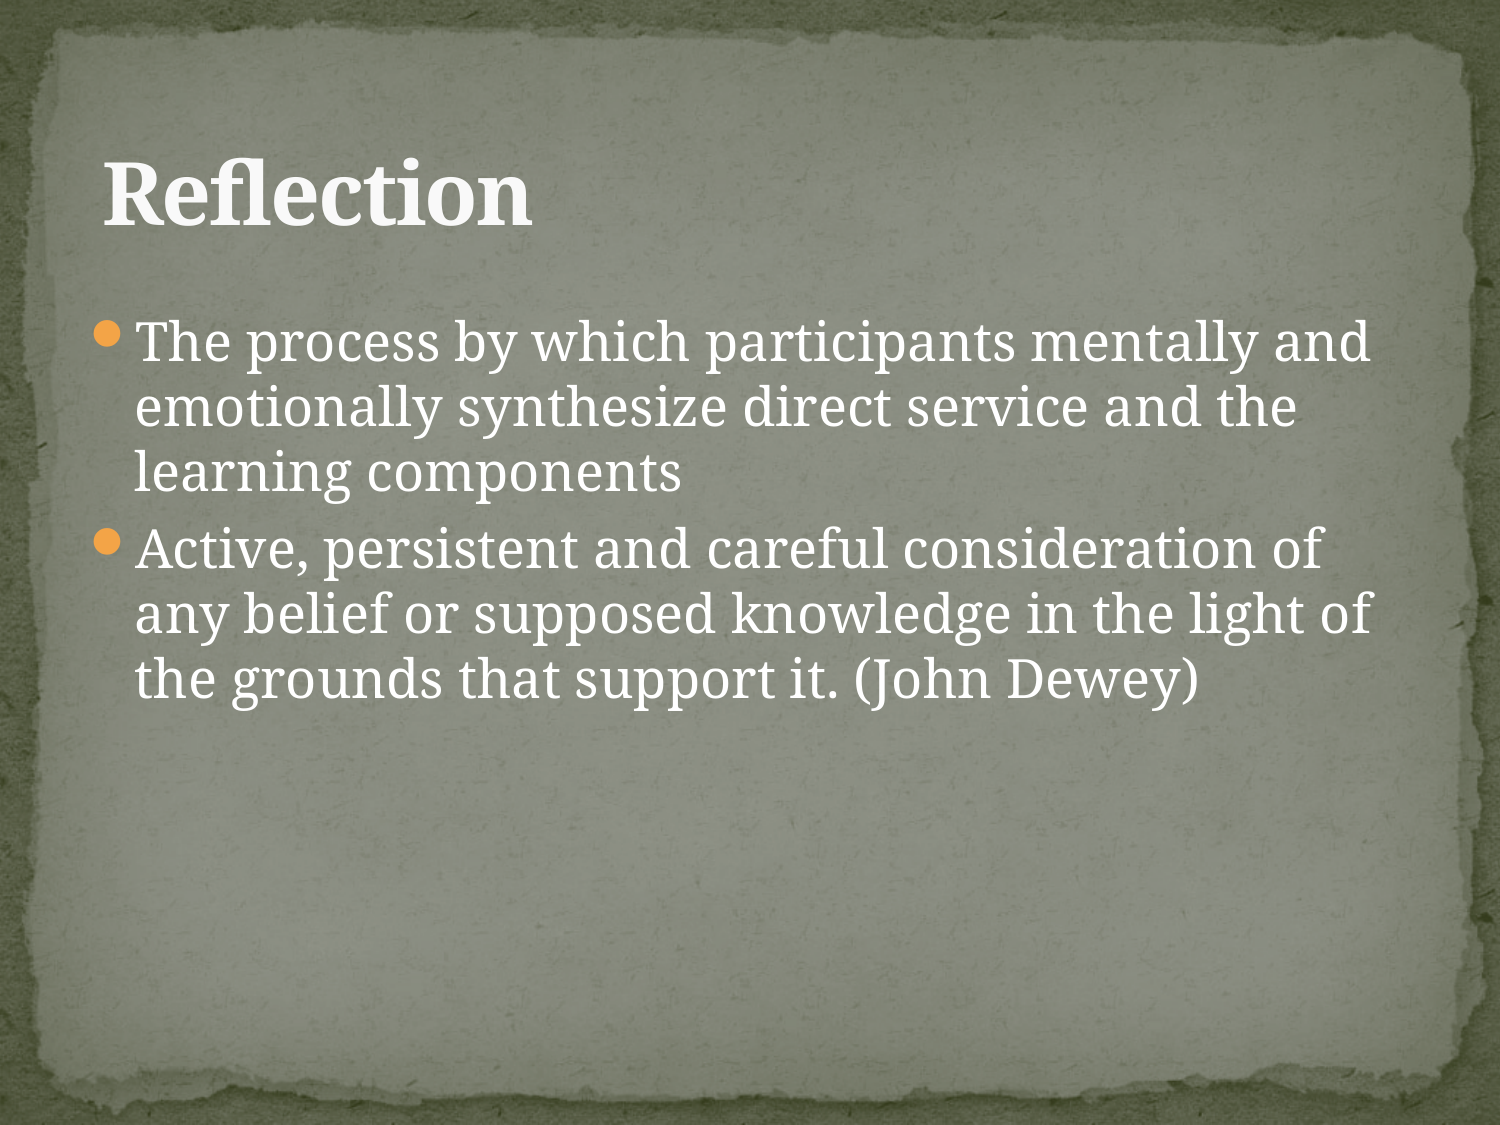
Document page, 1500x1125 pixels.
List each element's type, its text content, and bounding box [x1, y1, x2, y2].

list The process by which participants mentally and emotionally synthesize direct service and the learning components Active, persistent and careful consideration of any belief or supposed knowledge in the light of the grounds that support it. (John Dewey) [75, 299, 1425, 1000]
title Reflection [87, 49, 1438, 251]
